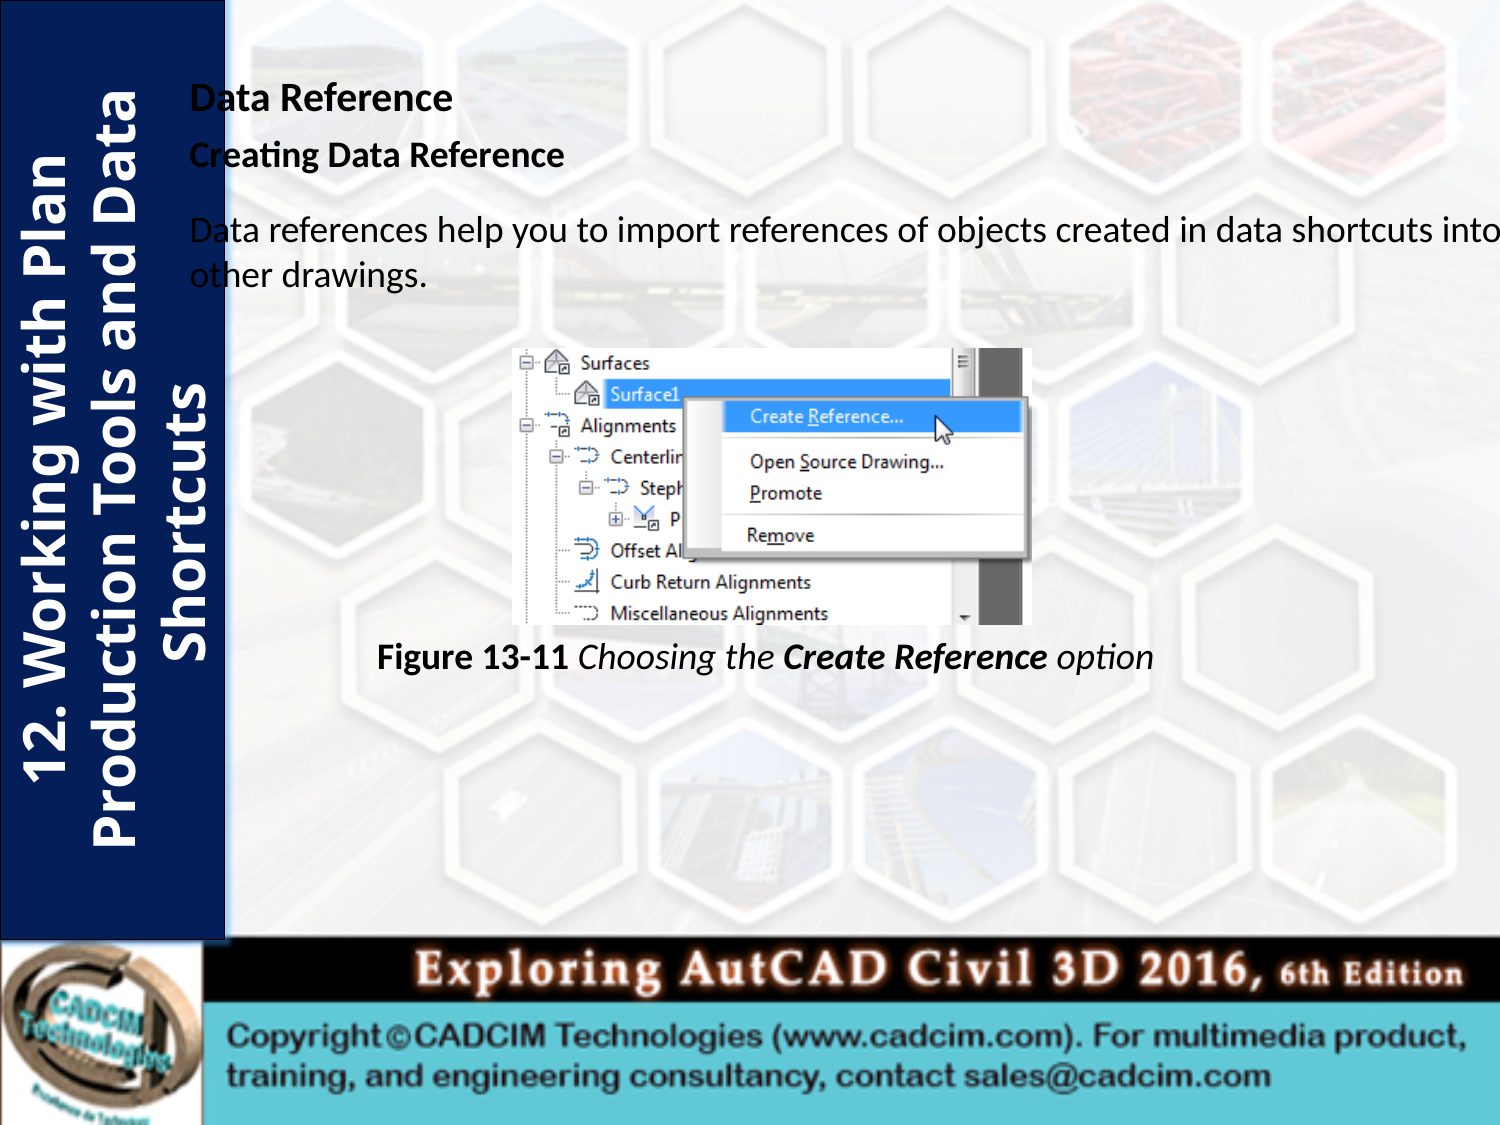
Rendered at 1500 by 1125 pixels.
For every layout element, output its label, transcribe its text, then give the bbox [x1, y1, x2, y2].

text_box Figure 13-11 Choosing the Create Reference option [362, 624, 1175, 685]
picture [0, 303, 1500, 1125]
picture [225, 0, 1500, 198]
text_box Data references help you to import references of objects created in data shortcuts into other drawings. [174, 198, 1500, 303]
text_box Data Reference [174, 62, 925, 123]
text_box Creating Data Reference [174, 123, 925, 183]
